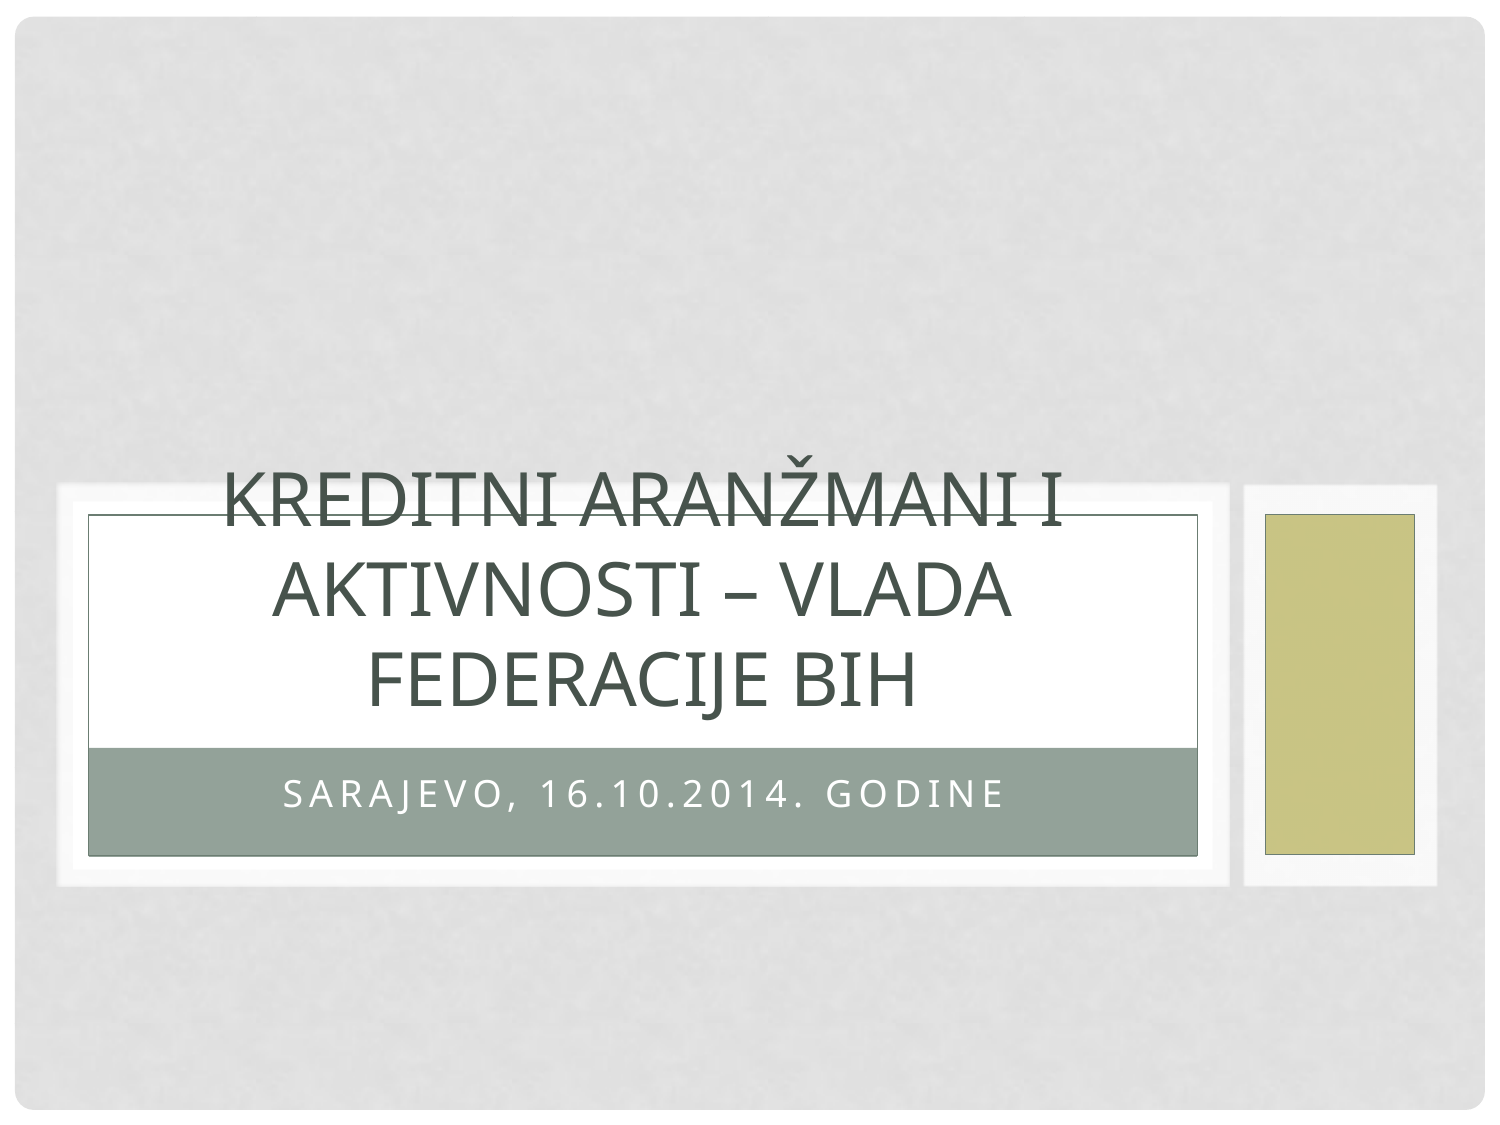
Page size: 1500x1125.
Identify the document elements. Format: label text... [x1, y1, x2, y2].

title kreditni aranžmani i aktivnosti – Vlada Federacije BIH [99, 529, 1187, 730]
subtitle Sarajevo, 16.10.2014. godine [105, 762, 1181, 838]
